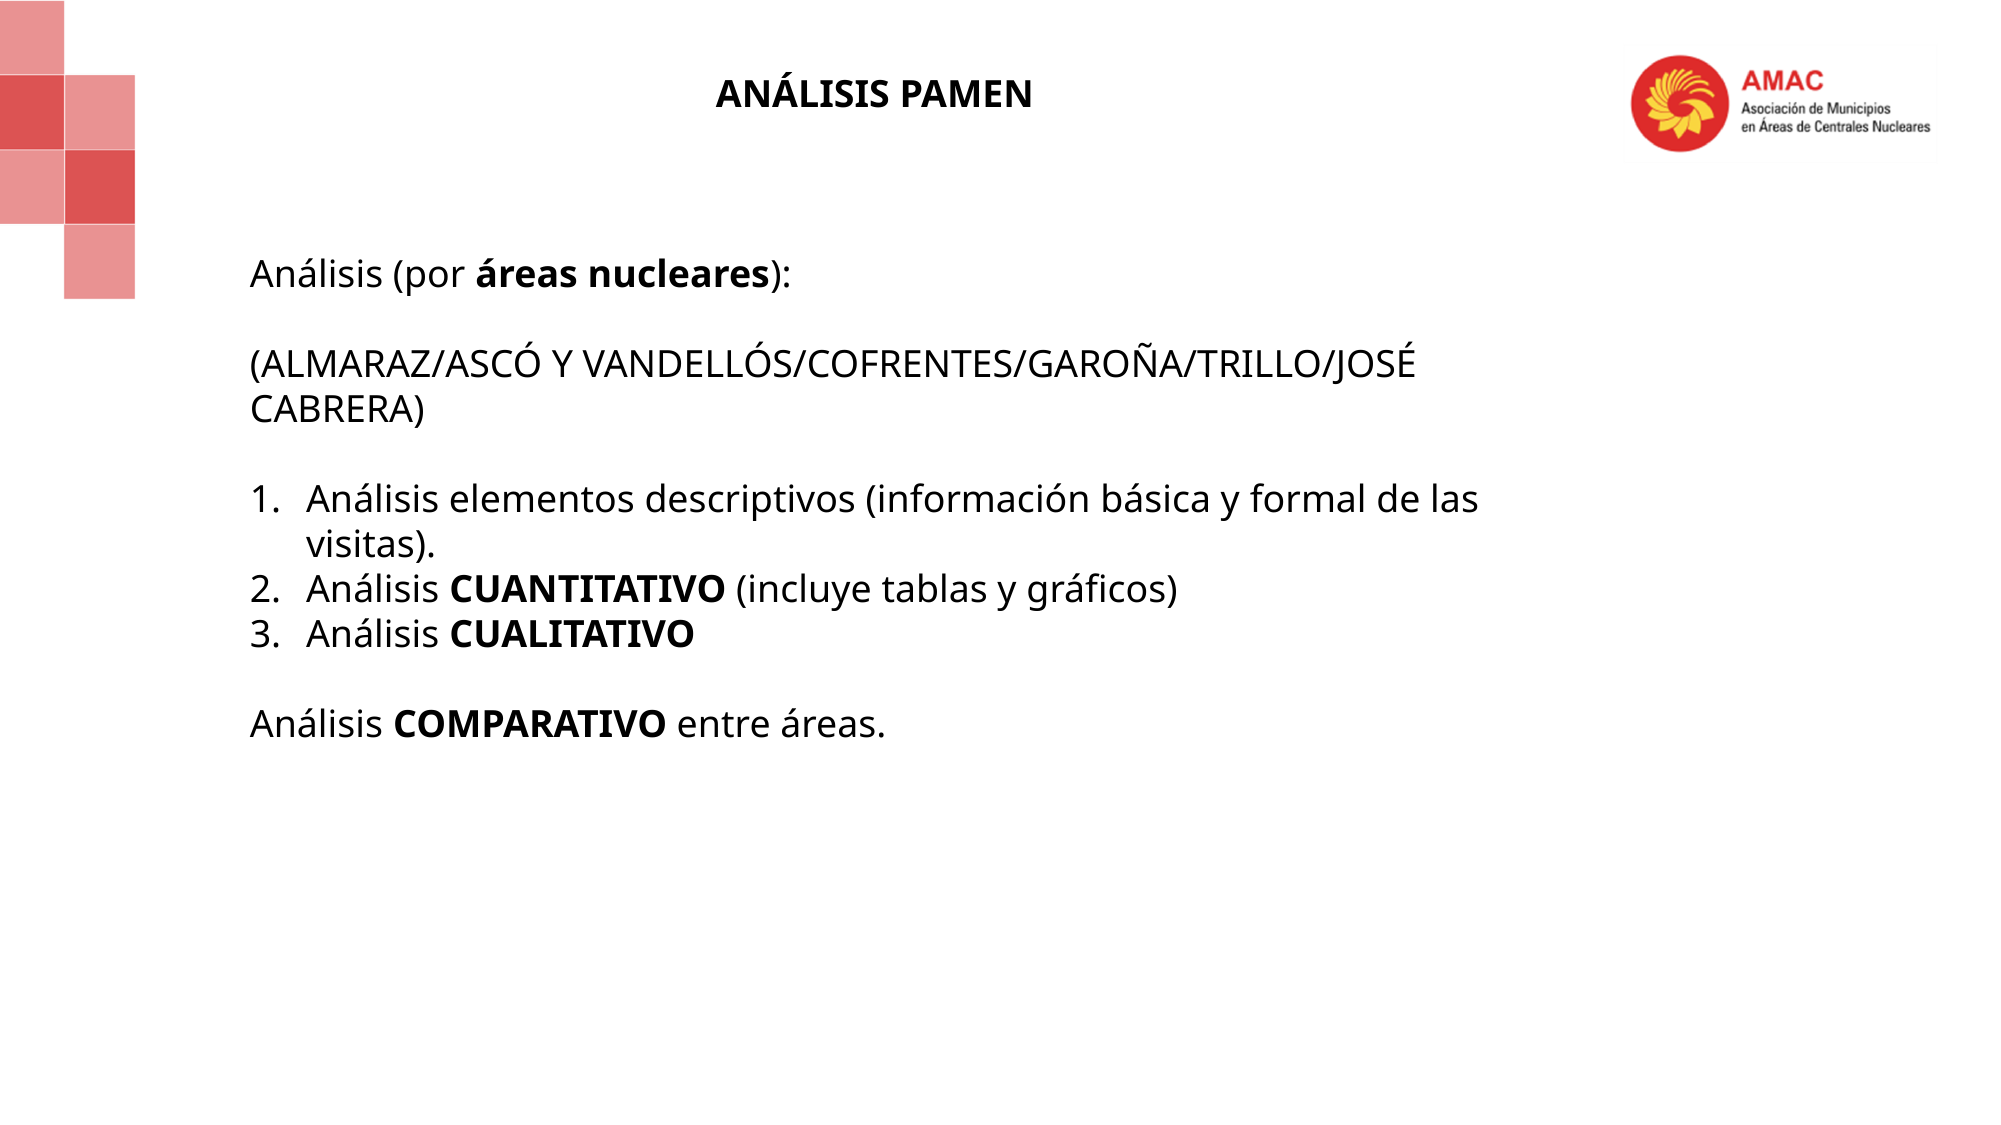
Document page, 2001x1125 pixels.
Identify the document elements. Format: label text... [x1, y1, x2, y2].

picture [0, 0, 136, 300]
text_box ANÁLISIS PAMEN Análisis (por áreas nucleares): (ALMARAZ/ASCÓ Y VANDELLÓS/COFRENTES/GAROÑA/TRILLO/JOSÉ CABRERA) Análisis elementos descriptivos (información básica y formal de las visitas). Análisis CUANTITATIVO (incluye tablas y gráficos) Análisis CUALITATIVO Análisis COMPARATIVO entre áreas. [235, 62, 1515, 1068]
picture [1621, 43, 1938, 165]
